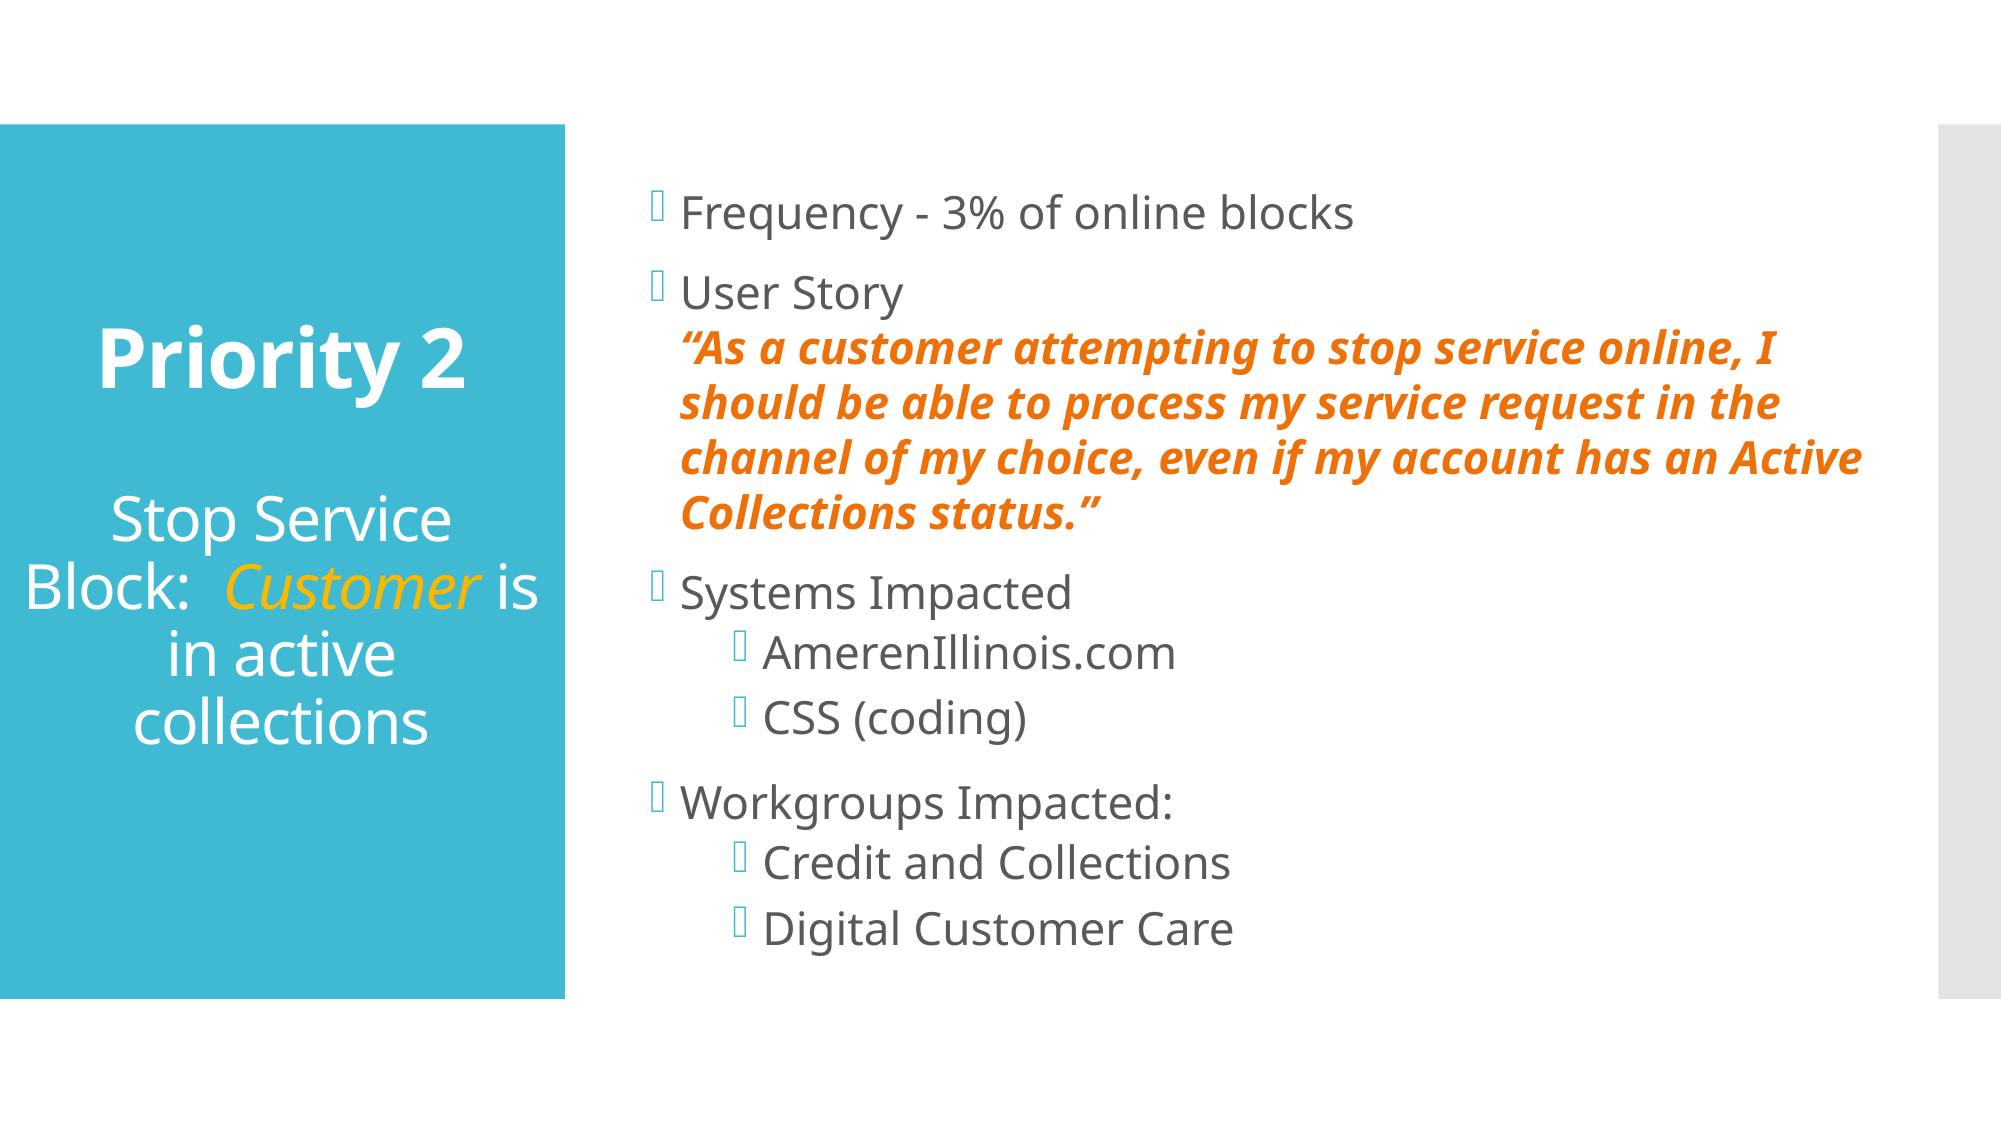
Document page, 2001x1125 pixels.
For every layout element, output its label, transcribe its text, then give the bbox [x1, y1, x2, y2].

list Frequency - 3% of online blocks User Story “As a customer attempting to stop service online, I should be able to process my service request in the channel of my choice, even if my account has an Active Collections status.” Systems Impacted AmerenIllinois.com CSS (coding) Workgroups Impacted: Credit and Collections Digital Customer Care [634, 171, 1930, 1052]
title Priority 2 Stop Service Block: Customer is in active collections [6, 181, 558, 894]
